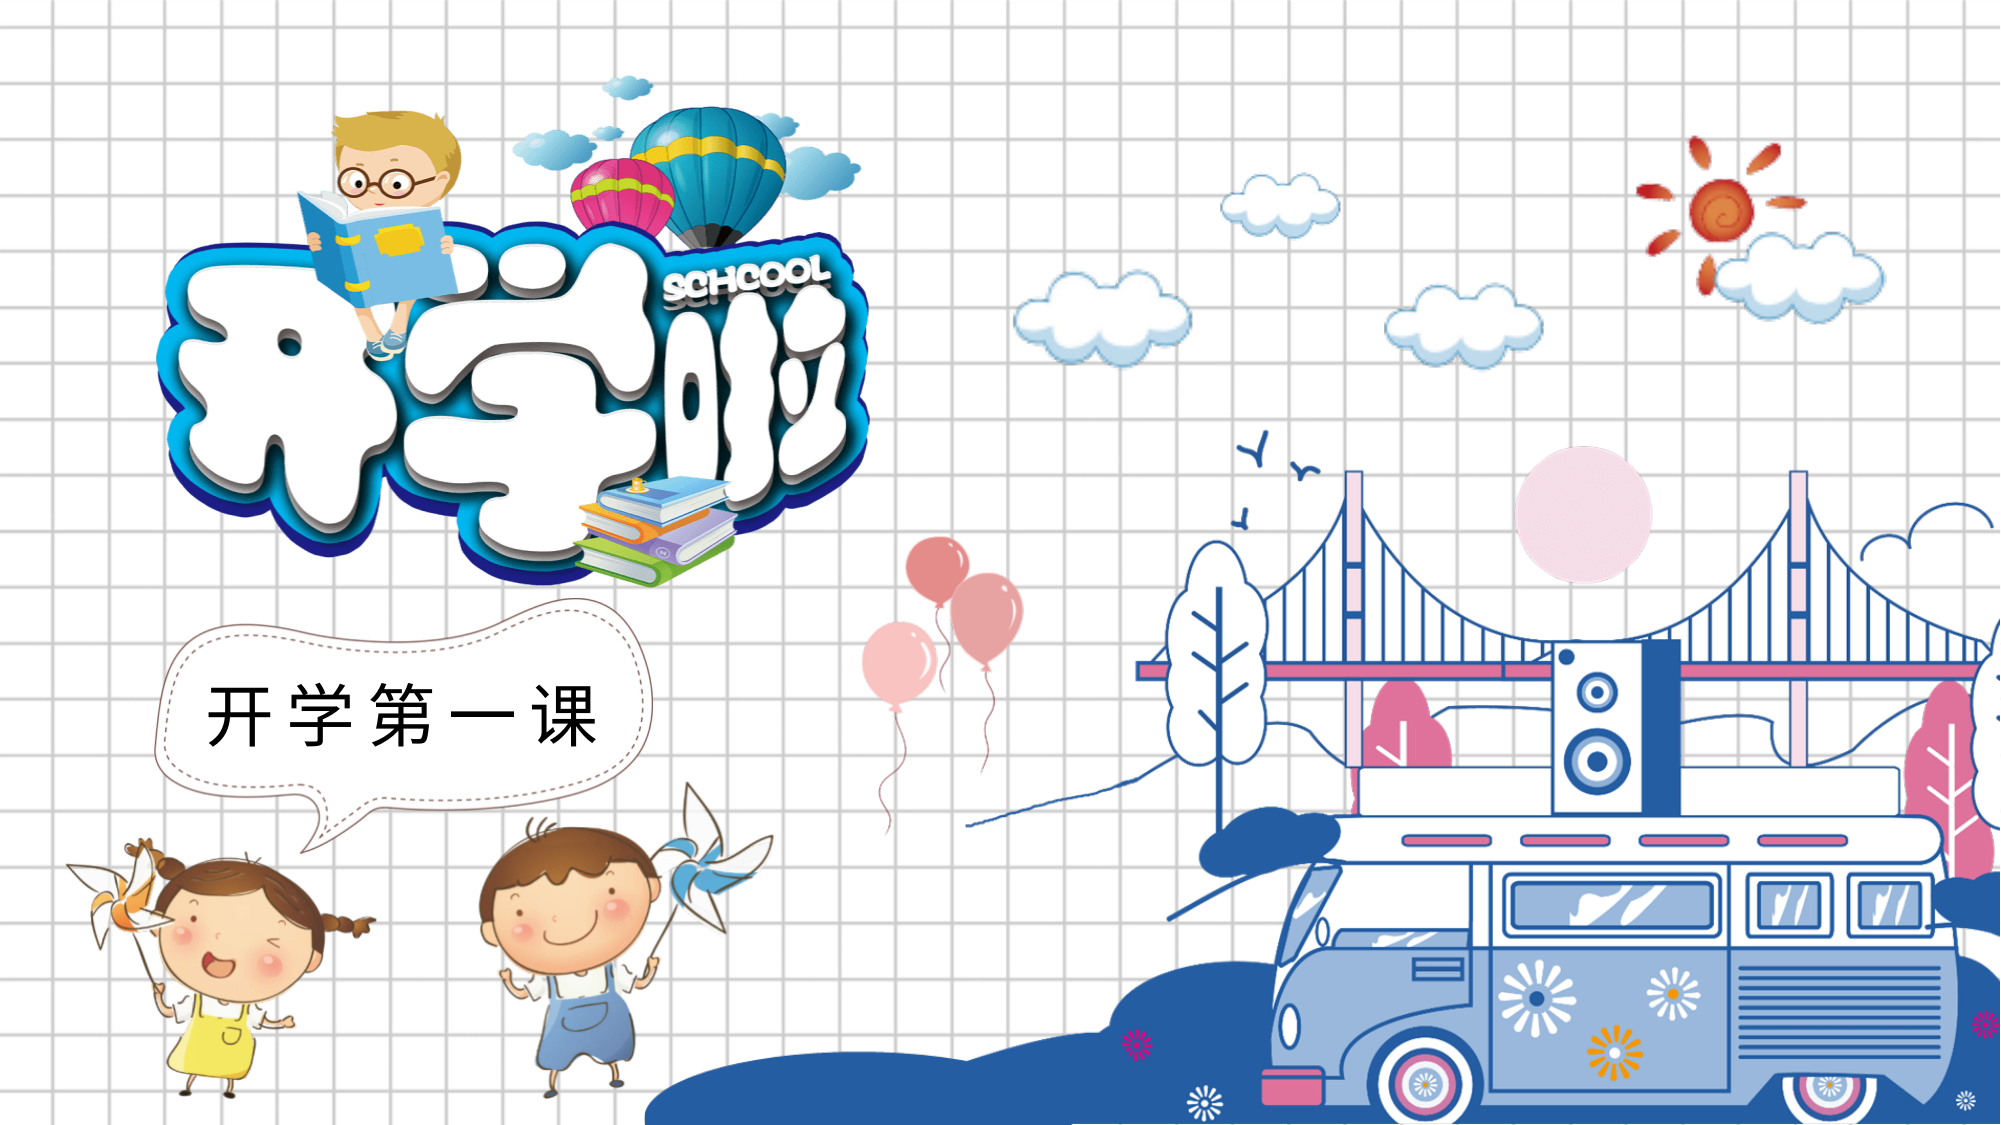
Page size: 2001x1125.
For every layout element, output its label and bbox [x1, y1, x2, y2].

text_box [151, 598, 653, 854]
picture [0, 0, 2001, 1125]
